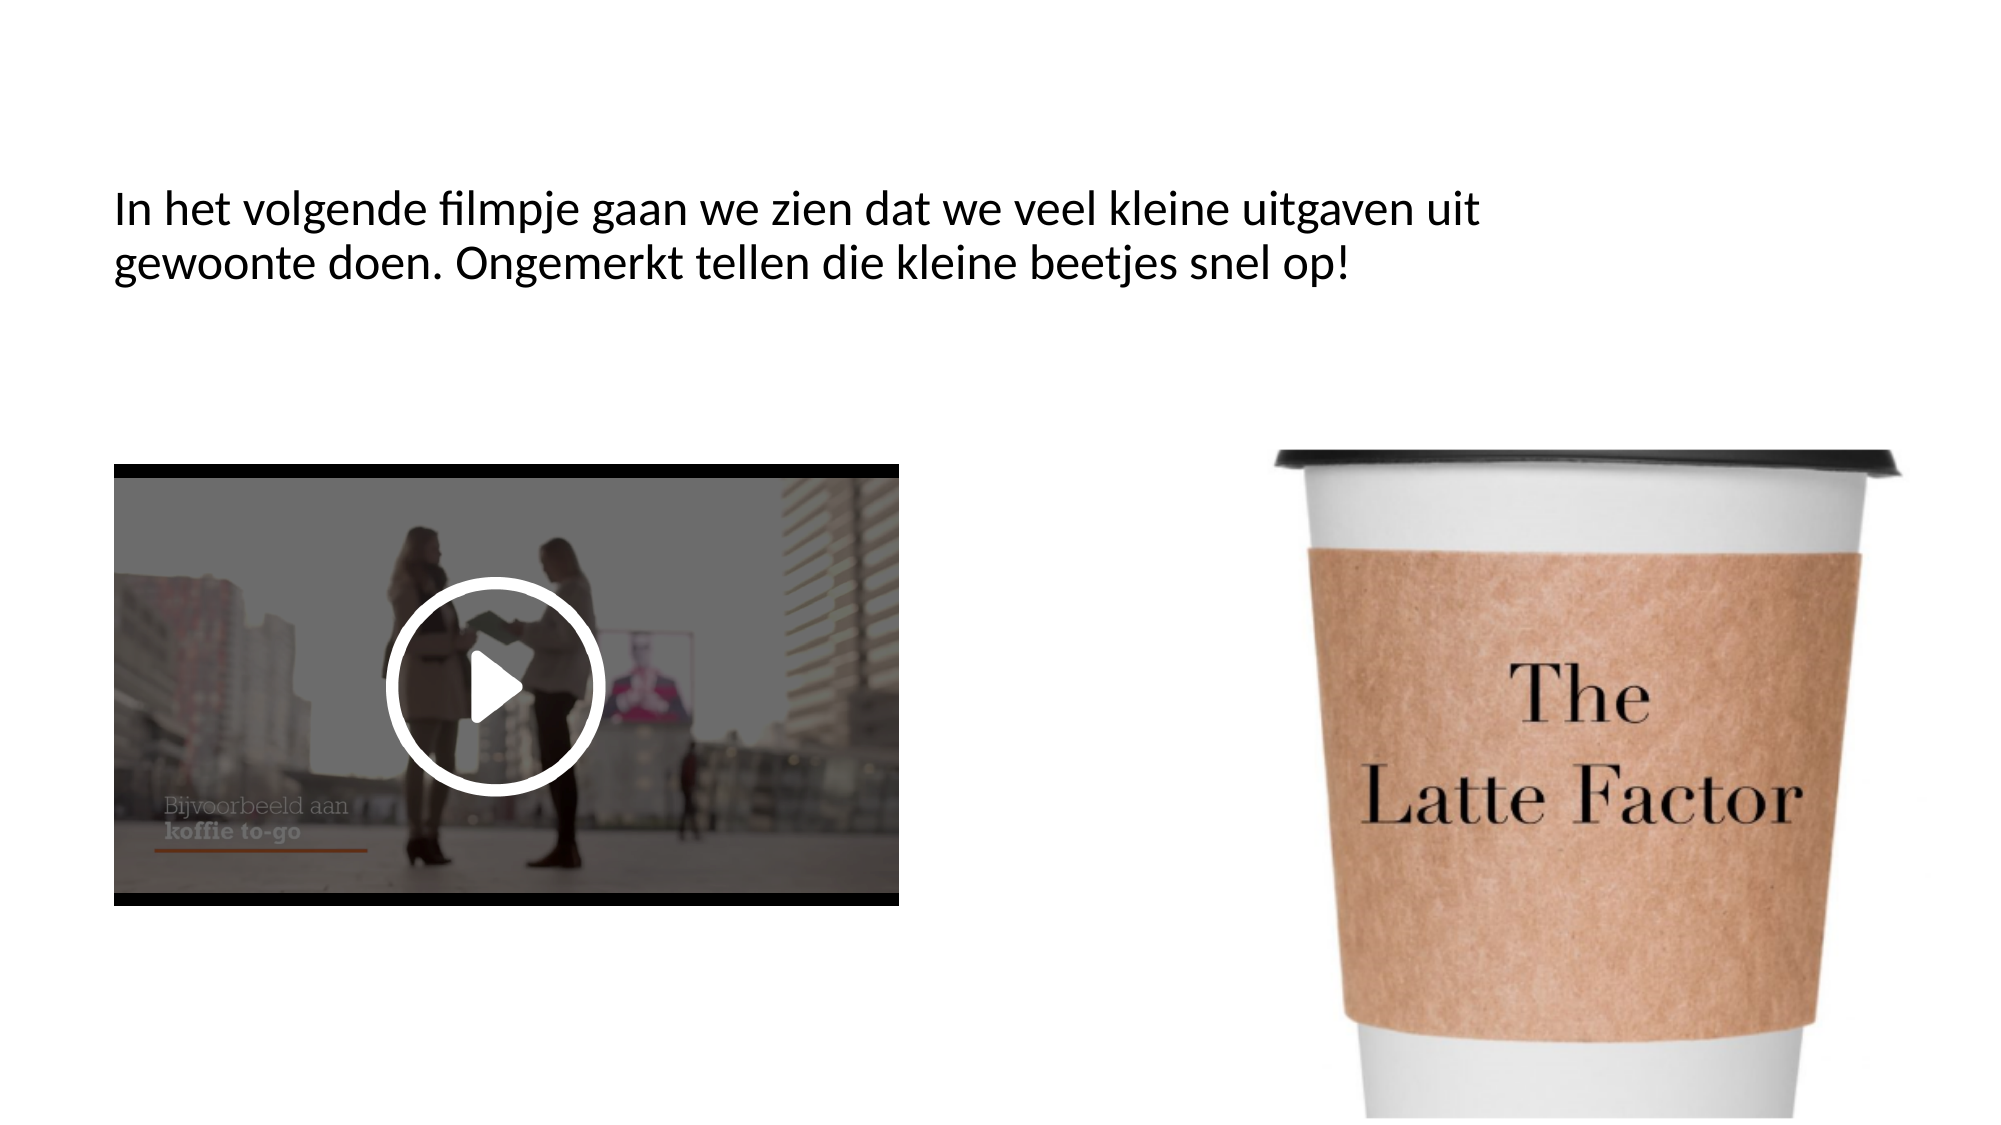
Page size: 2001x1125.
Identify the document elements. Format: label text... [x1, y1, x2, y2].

picture [114, 464, 899, 906]
text_box In het volgende filmpje gaan we zien dat we veel kleine uitgaven uit gewoonte doen. Ongemerkt tellen die kleine beetjes snel op! [113, 101, 1666, 485]
picture [1226, 408, 1931, 1125]
